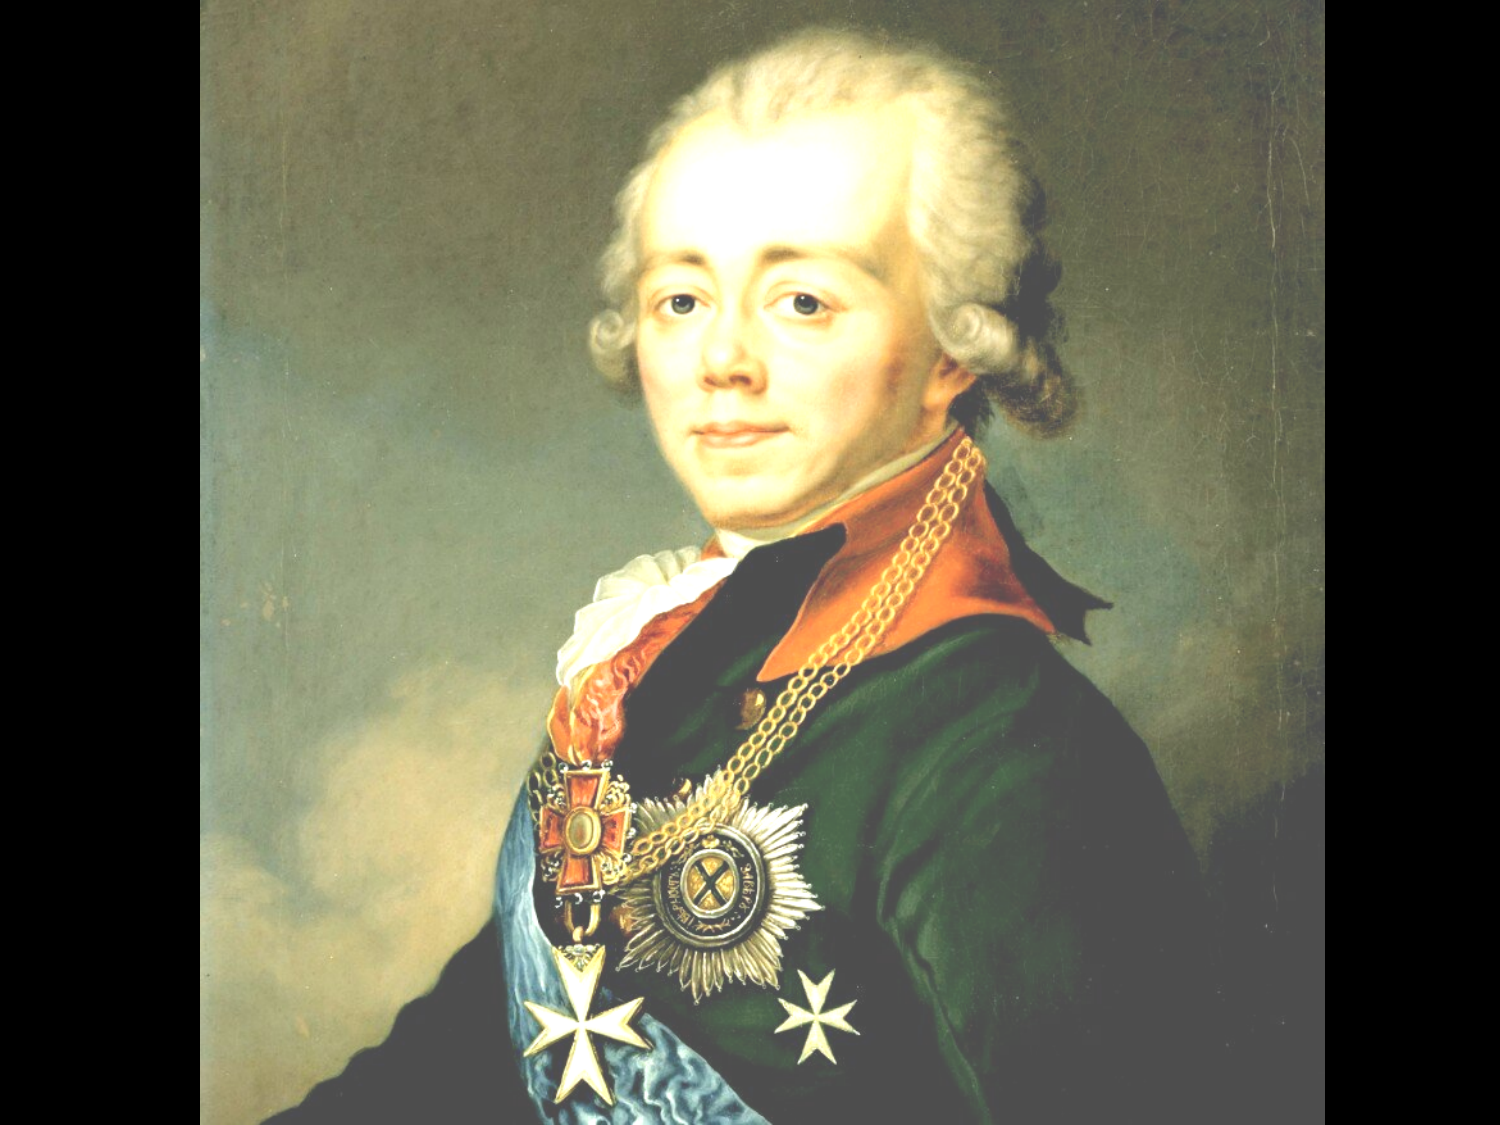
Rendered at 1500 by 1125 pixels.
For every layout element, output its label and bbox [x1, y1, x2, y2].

picture [199, 0, 1326, 1125]
